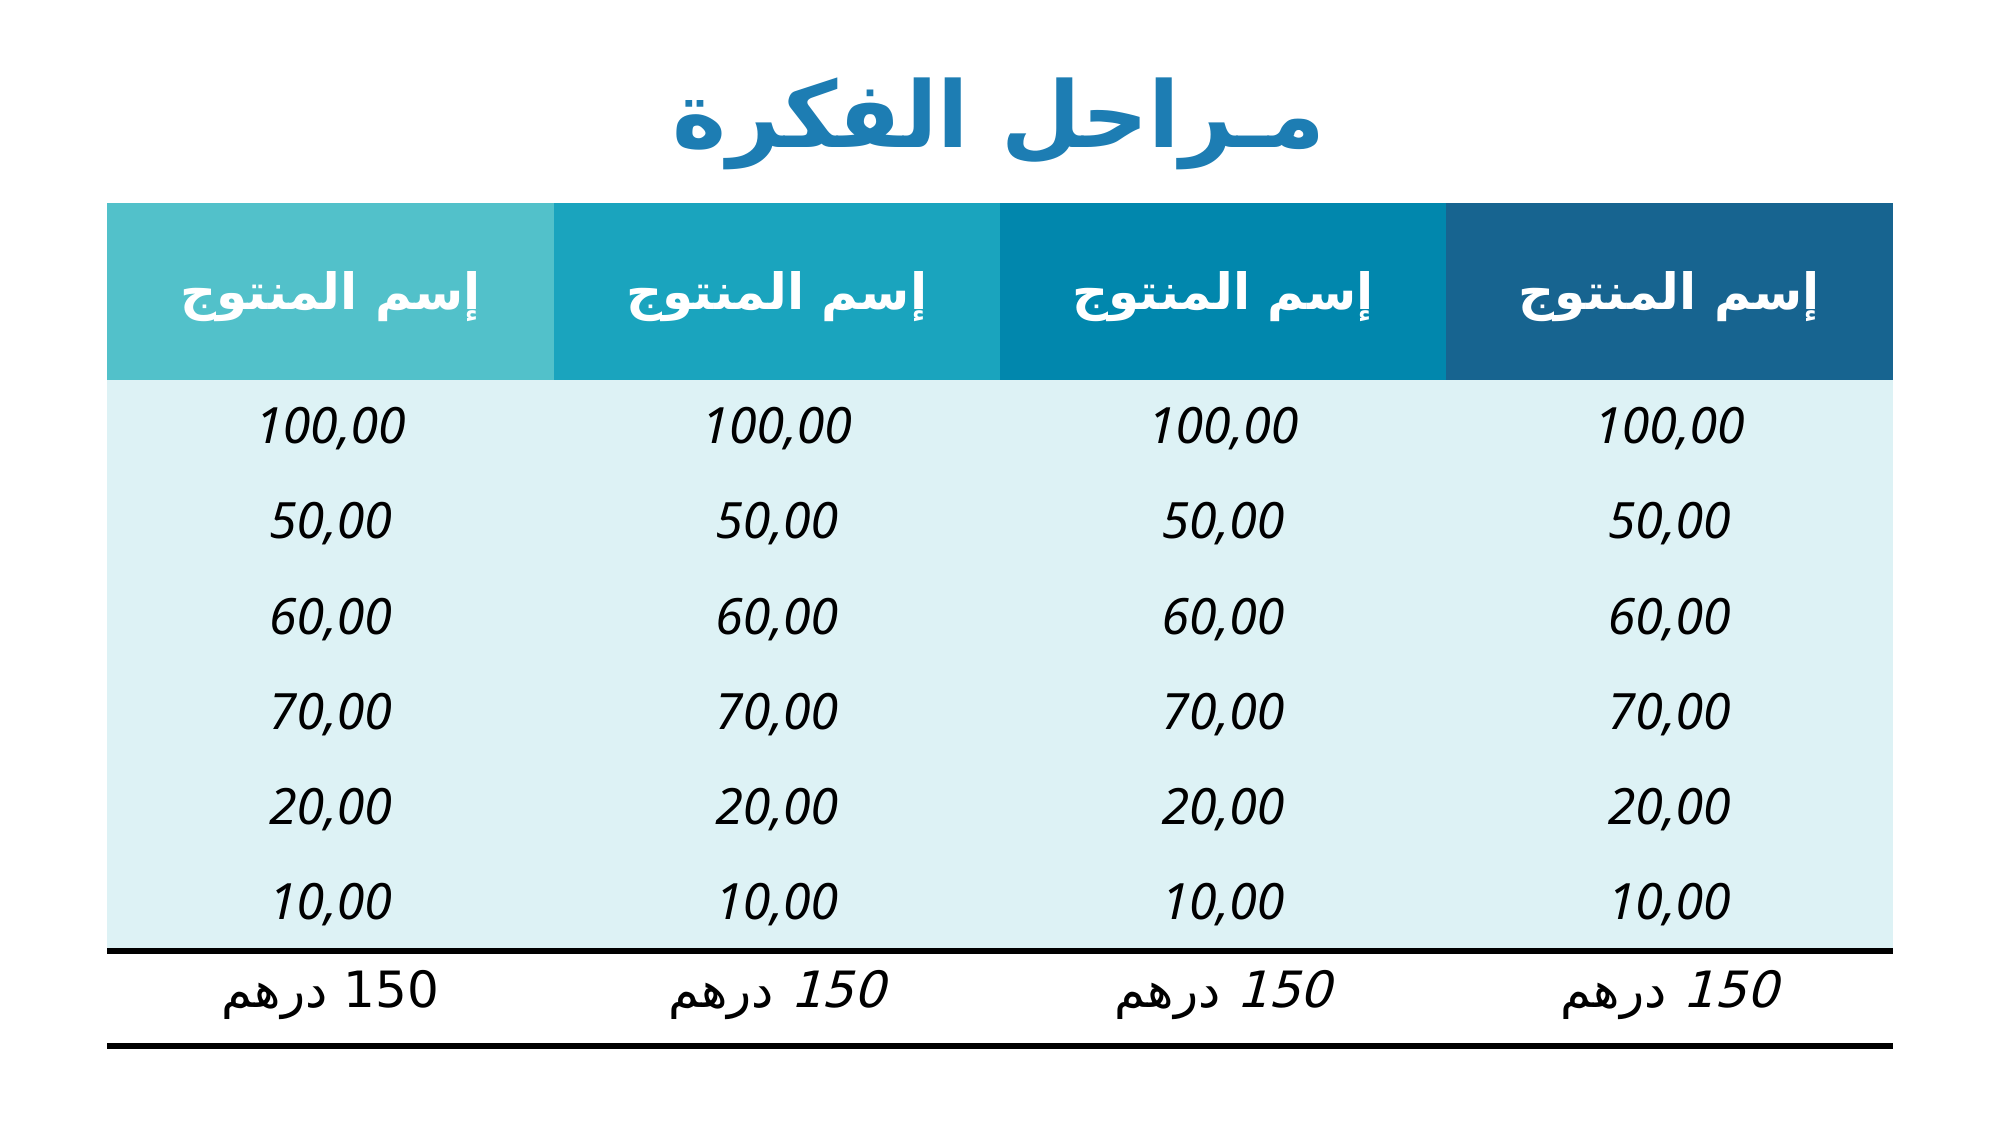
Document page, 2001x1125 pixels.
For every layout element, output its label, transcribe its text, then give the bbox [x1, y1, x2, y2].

table_cell 20,00 [1000, 761, 1446, 856]
table_cell 60,00 [1446, 571, 1893, 666]
table_cell 70,00 [1446, 666, 1893, 761]
text_box مـراحل الفكرة [572, 58, 1427, 163]
table_header إسم المنتوج [554, 203, 1000, 380]
table_cell 10,00 [1446, 856, 1893, 948]
table_cell 60,00 [107, 571, 554, 666]
table_cell 100,00 [1446, 380, 1893, 476]
table_cell 50,00 [1446, 476, 1893, 571]
table_cell 150 درهم [554, 954, 1000, 1043]
table_header إسم المنتوج [1446, 203, 1893, 380]
table_header إسم المنتوج [1000, 203, 1446, 380]
table_cell 70,00 [554, 666, 1000, 761]
table_cell 100,00 [107, 380, 554, 476]
table_cell 150 درهم [1000, 954, 1446, 1043]
table_cell 50,00 [107, 476, 554, 571]
table_header إسم المنتوج [107, 203, 554, 380]
table_cell 10,00 [1000, 856, 1446, 948]
table_cell 150 درهم [107, 954, 554, 1043]
table_cell 50,00 [1000, 476, 1446, 571]
table_cell 20,00 [554, 761, 1000, 856]
table_cell 60,00 [1000, 571, 1446, 666]
table_cell 100,00 [1000, 380, 1446, 476]
table_cell 100,00 [554, 380, 1000, 476]
table_cell 50,00 [554, 476, 1000, 571]
table_cell 10,00 [107, 856, 554, 948]
table_cell 60,00 [554, 571, 1000, 666]
table_cell 150 درهم [1446, 954, 1893, 1043]
table_cell 70,00 [1000, 666, 1446, 761]
table_cell 20,00 [107, 761, 554, 856]
table_cell 70,00 [107, 666, 554, 761]
table_cell 10,00 [554, 856, 1000, 948]
table_cell 20,00 [1446, 761, 1893, 856]
